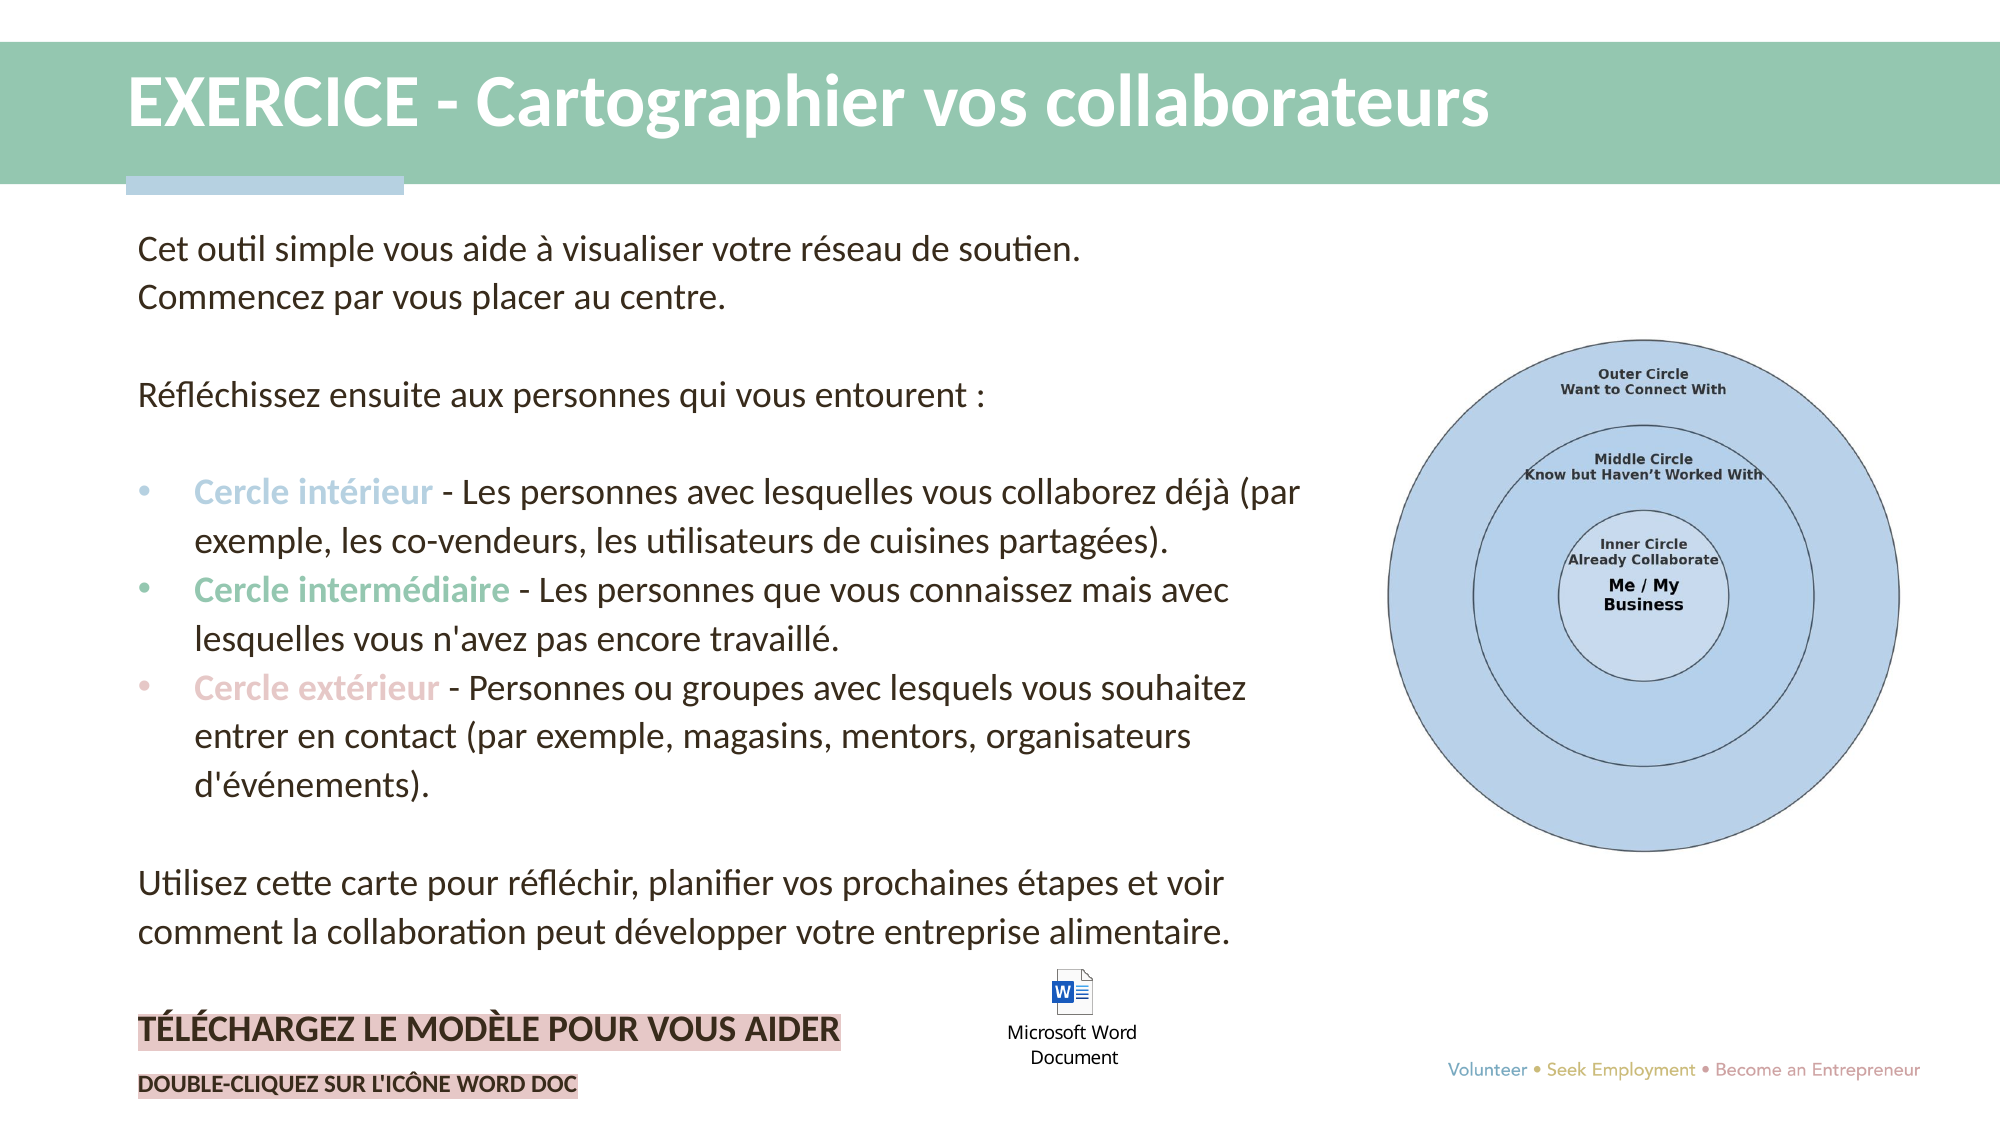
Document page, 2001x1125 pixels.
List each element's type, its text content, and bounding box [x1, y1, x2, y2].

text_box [999, 966, 1150, 1095]
list Cet outil simple vous aide à visualiser votre réseau de soutien. Commencez par vous placer au centre. Réfléchissez ensuite aux personnes qui vous entourent : Cercle intérieur - Les personnes avec lesquelles vous collaborez déjà (par exemple, les co-vendeurs, les utilisateurs de cuisines partagées). Cercle intermédiaire - Les personnes que vous connaissez mais avec lesquelles vous n'avez pas encore travaillé. Cercle extérieur - Personnes ou groupes avec lesquels vous souhaitez entrer en contact (par exemple, magasins, mentors, organisateurs d'événements). Utilisez cette carte pour réfléchir, planifier vos prochaines étapes et voir comment la collaboration peut développer votre entreprise alimentaire. TÉLÉCHARGEZ LE MODÈLE POUR VOUS AIDER DOUBLE-CLIQUEZ SUR L'ICÔNE WORD DOC [123, 212, 1361, 979]
picture [1341, 293, 1928, 869]
picture [1418, 1046, 1971, 1103]
list EXERCICE - Cartographier vos collaborateurs [113, 94, 1903, 213]
